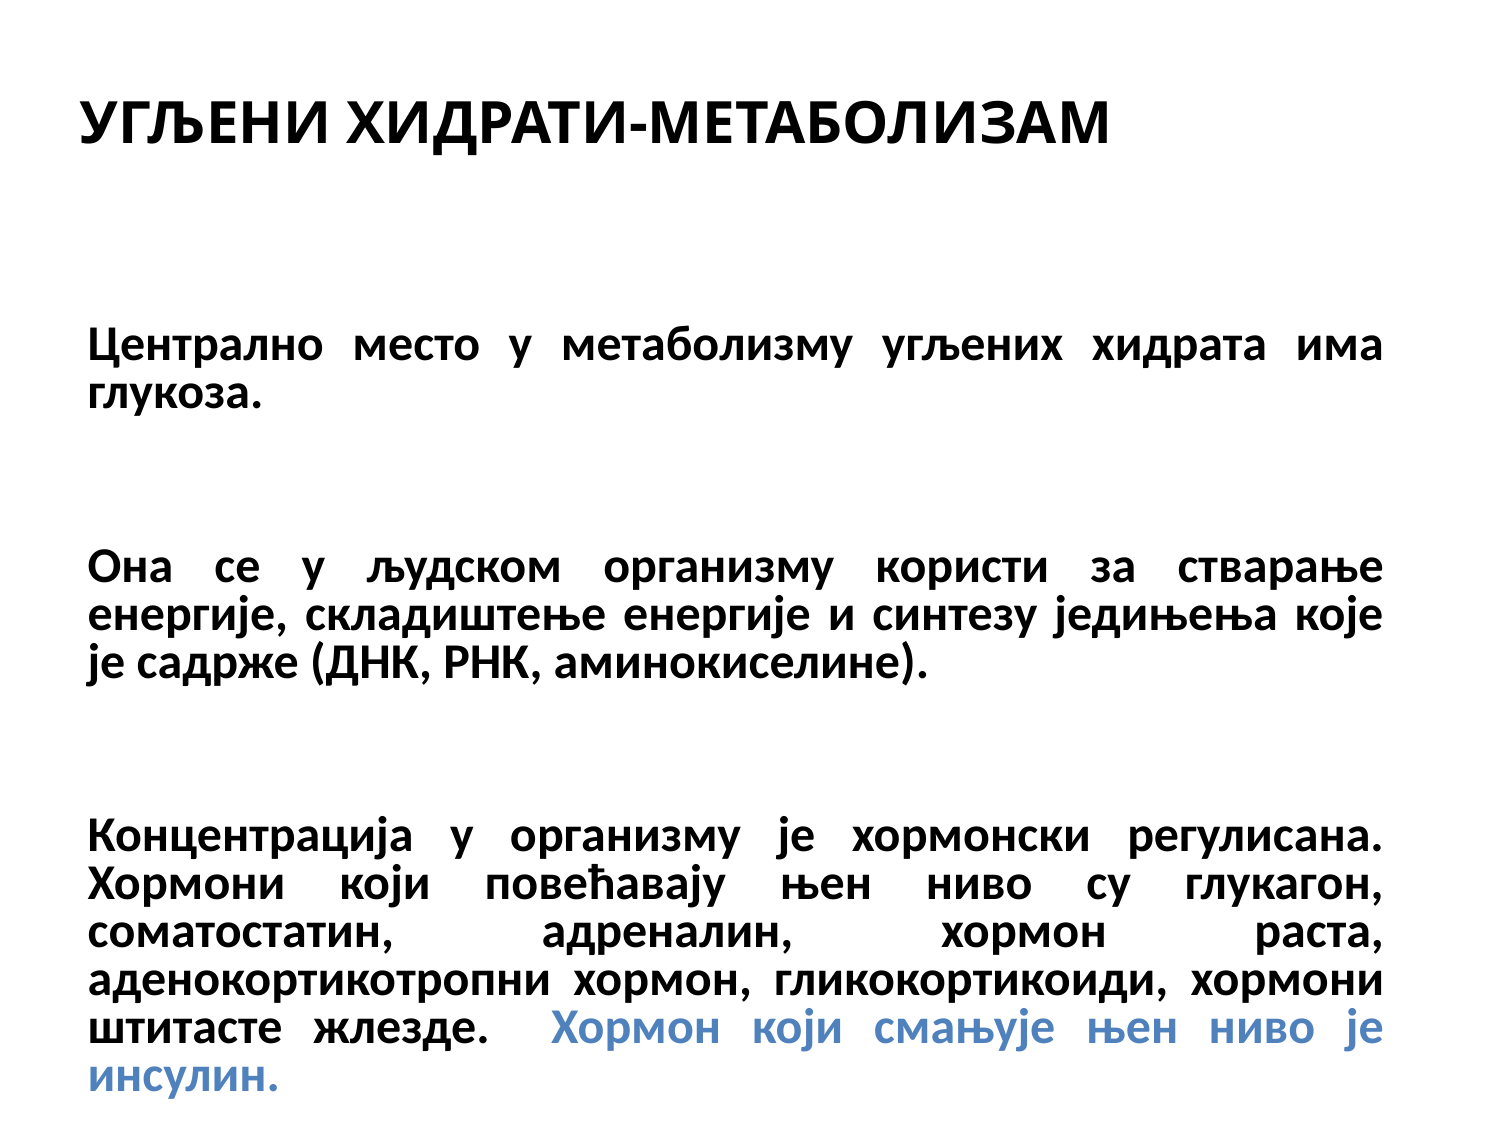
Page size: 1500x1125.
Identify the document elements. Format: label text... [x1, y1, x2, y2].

subtitle Централно место у метаболизму угљених хидрата има глукоза. Она се у људском организму користи за стварање енергије, складиштење енергије и синтезу једињења које је садрже (ДНК, РНК, аминокиселине). Концентрација у организму је хормонски регулисана. Хормони који повећавају њен ниво су глукагон, соматостатин, адреналин, хормон раста, аденокортикотропни хормон, гликокортикоиди, хормони штитасте жлезде. Хормон који смањује њен ниво је инсулин. [40, 314, 1400, 1125]
text_box УГЉЕНИ ХИДРАТИ-МЕТАБОЛИЗАМ [64, 78, 1376, 163]
